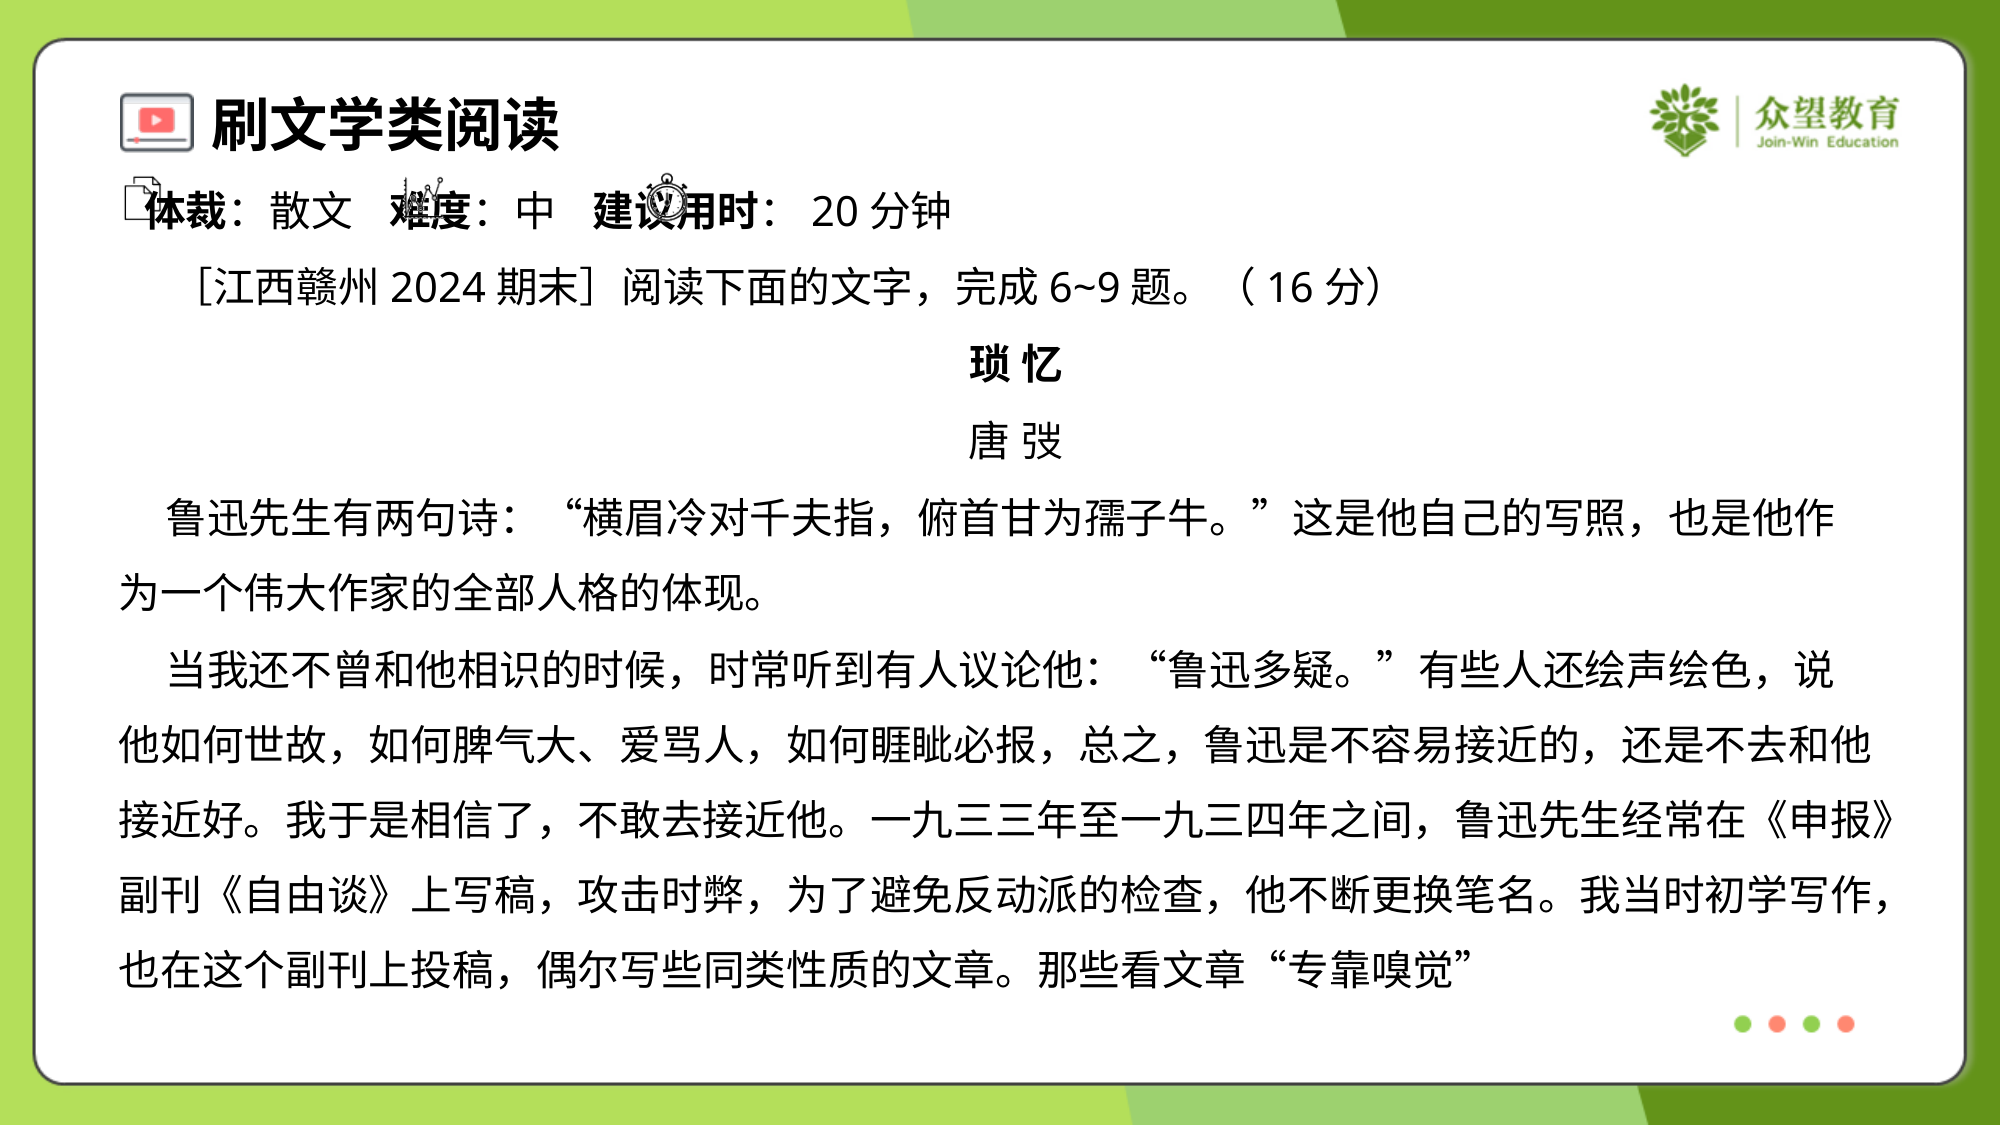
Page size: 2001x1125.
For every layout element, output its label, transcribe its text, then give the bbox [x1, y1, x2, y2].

text_box 体裁：散文 难度：中 建议用时：20分钟 [118, 159, 1882, 226]
picture [0, 0, 2000, 1125]
text_box ［江西赣州2024期末］阅读下面的文字，完成6~9题。（16分） 琐 忆 唐 弢 鲁迅先生有两句诗：“横眉冷对千夫指，俯首甘为孺子牛。”这是他自己的写照，也是他作 为一个伟大作家的全部人格的体现。 当我还不曾和他相识的时候，时常听到有人议论他：“鲁迅多疑。”有些人还绘声绘色，说 他如何世故，如何脾气大、爱骂人，如何睚眦必报，总之，鲁迅是不容易接近的，还是不去和他 接近好。我于是相信了，不敢去接近他。一九三三年至一九三四年之间，鲁迅先生经常在《申报》 副刊《自由谈》上写稿，攻击时弊，为了避免反动派的检查，他不断更换笔名。我当时初学写作， 也在这个副刊上投稿，偶尔写些同类性质的文章。那些看文章“专靠嗅觉” [118, 235, 1883, 994]
